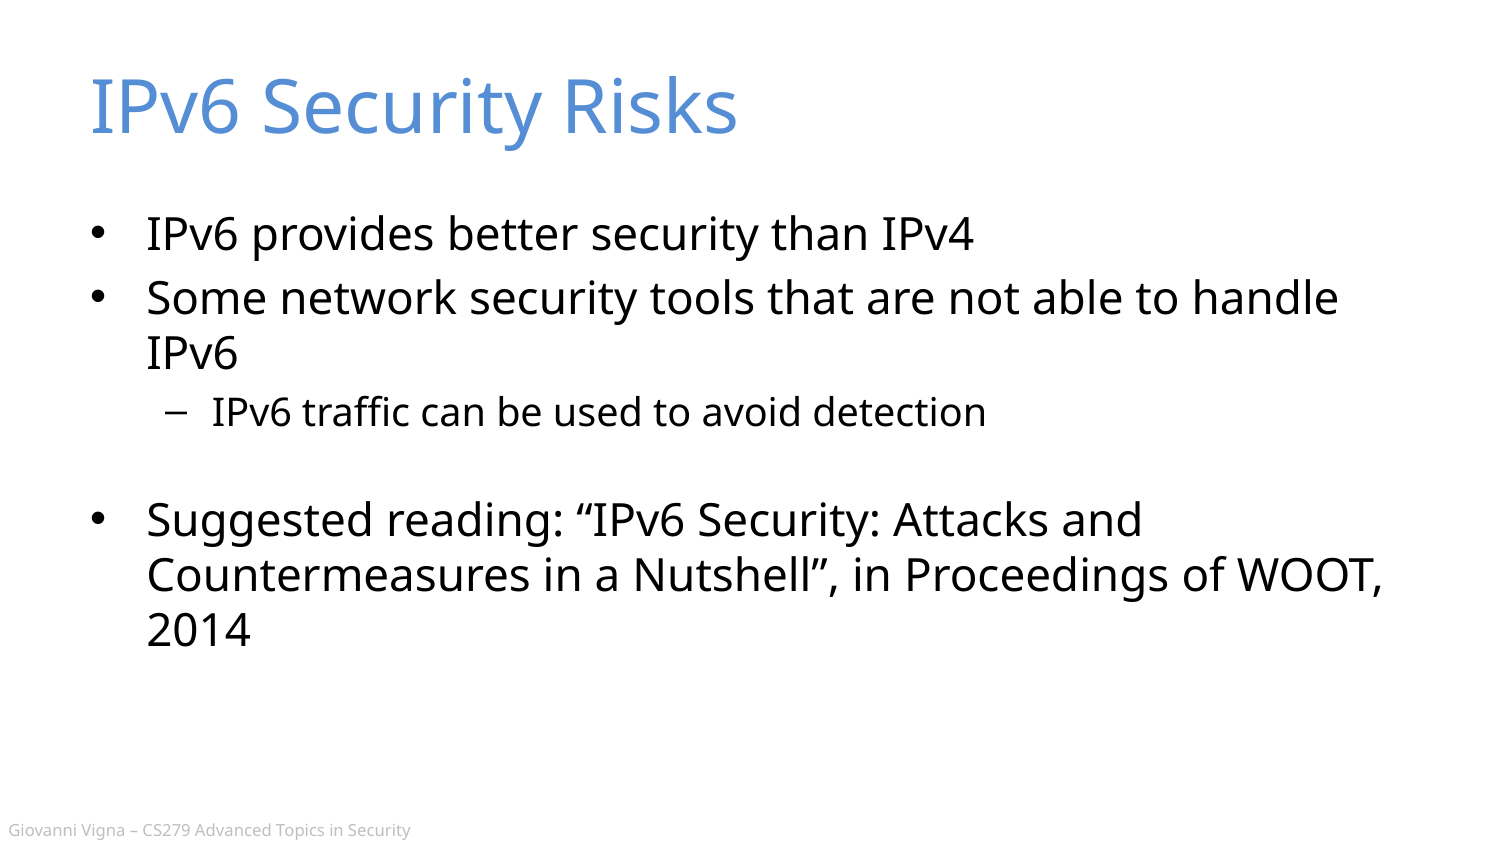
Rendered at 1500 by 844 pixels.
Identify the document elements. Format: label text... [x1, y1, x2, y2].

title IPv6 Security Risks [75, 33, 1425, 175]
list IPv6 provides better security than IPv4 Some network security tools that are not able to handle IPv6 IPv6 traffic can be used to avoid detection Suggested reading: “IPv6 Security: Attacks and Countermeasures in a Nutshell”, in Proceedings of WOOT, 2014 [75, 196, 1425, 813]
